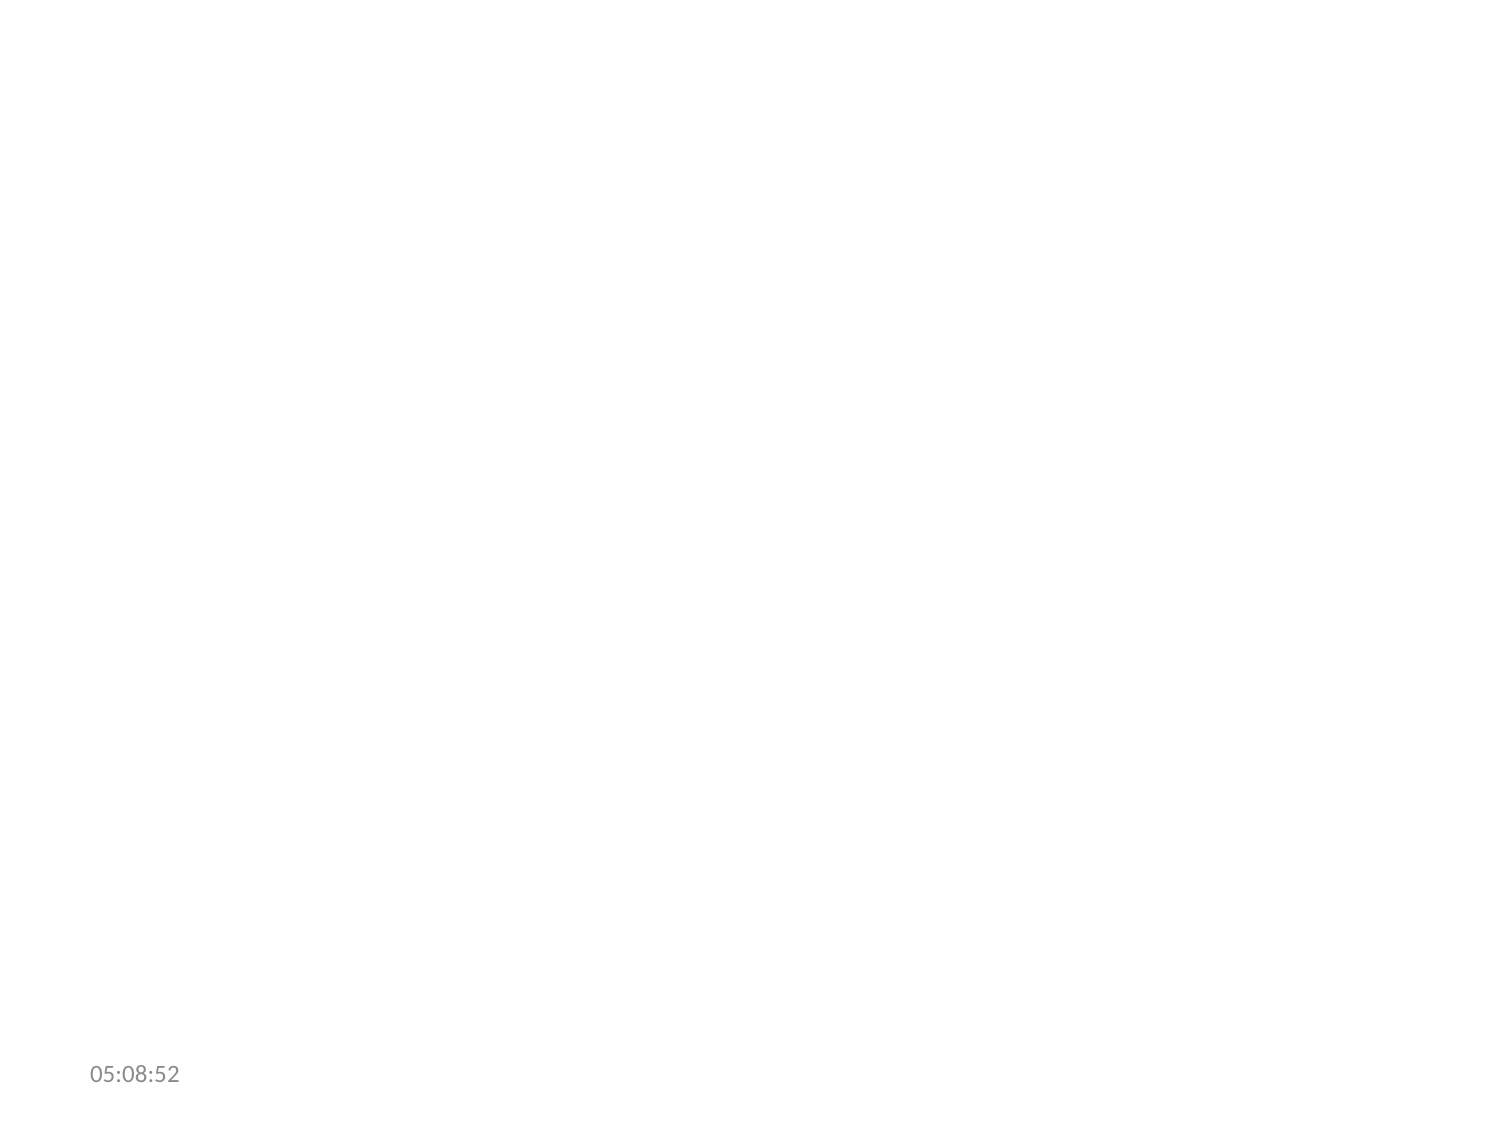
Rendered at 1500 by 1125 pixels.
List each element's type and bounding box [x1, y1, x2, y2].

slide_number [75, 1042, 425, 1103]
